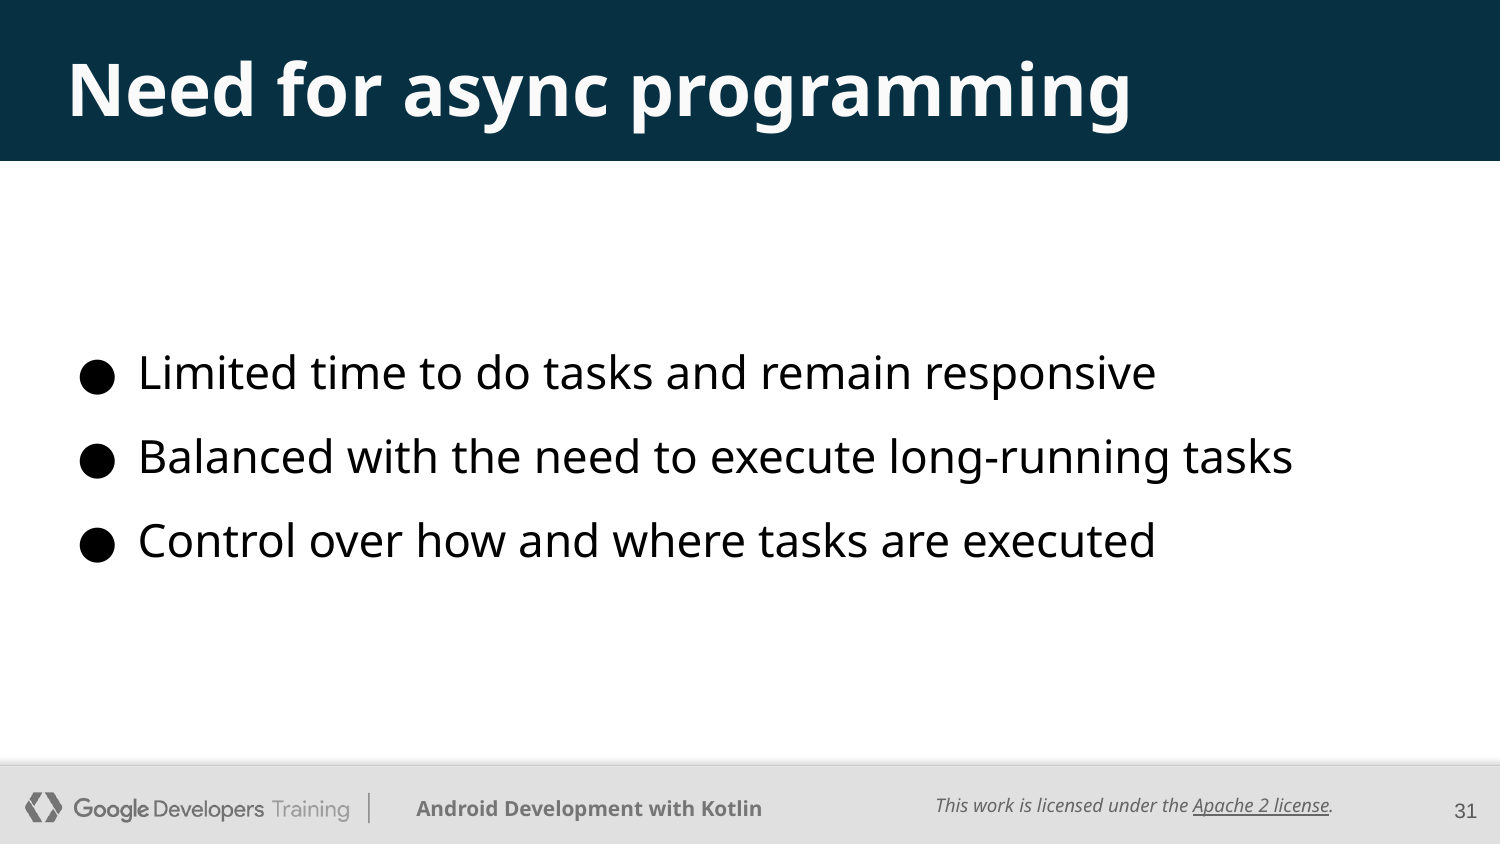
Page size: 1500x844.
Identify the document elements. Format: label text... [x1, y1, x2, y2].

picture [0, 161, 1500, 844]
title Need for async programming [51, 28, 1480, 122]
slide_number ‹#› [1402, 777, 1493, 842]
list Limited time to do tasks and remain responsive Balanced with the need to execute long-running tasks Control over how and where tasks are executed [47, 320, 1446, 602]
